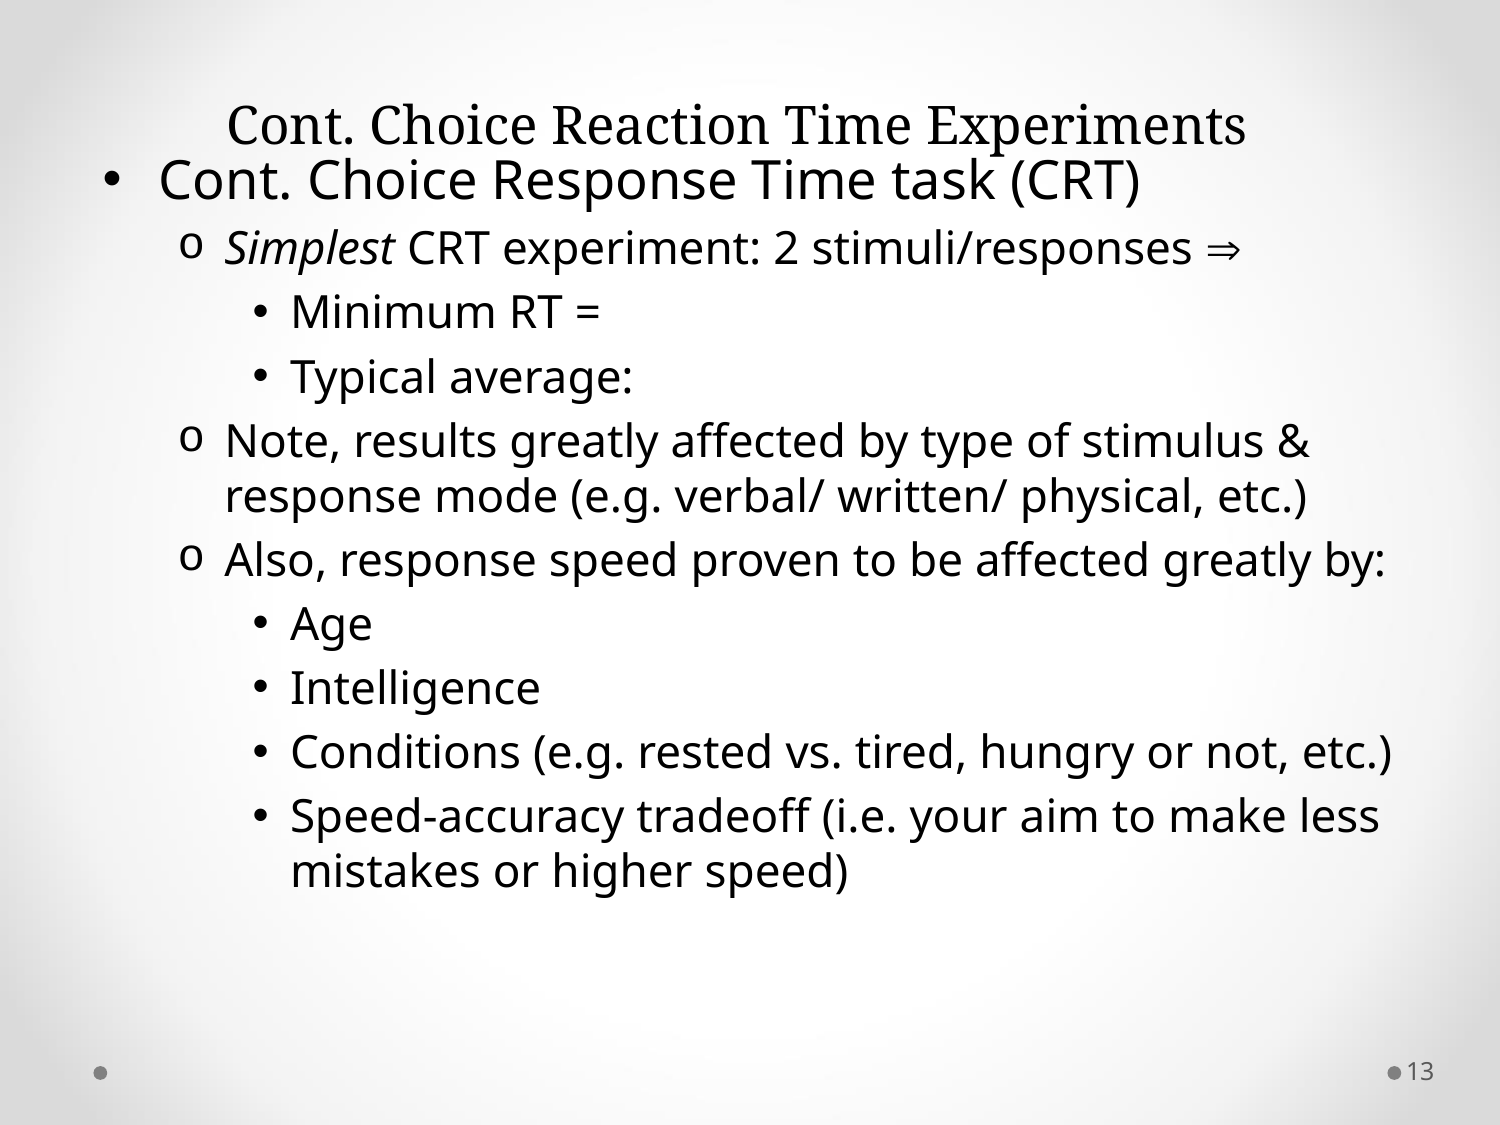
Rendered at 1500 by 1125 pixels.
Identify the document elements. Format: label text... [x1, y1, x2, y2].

slide_number 13 [1401, 1042, 1494, 1103]
picture [0, 1, 1500, 1125]
title Cont. Choice Reaction Time Experiments [62, 62, 1413, 163]
